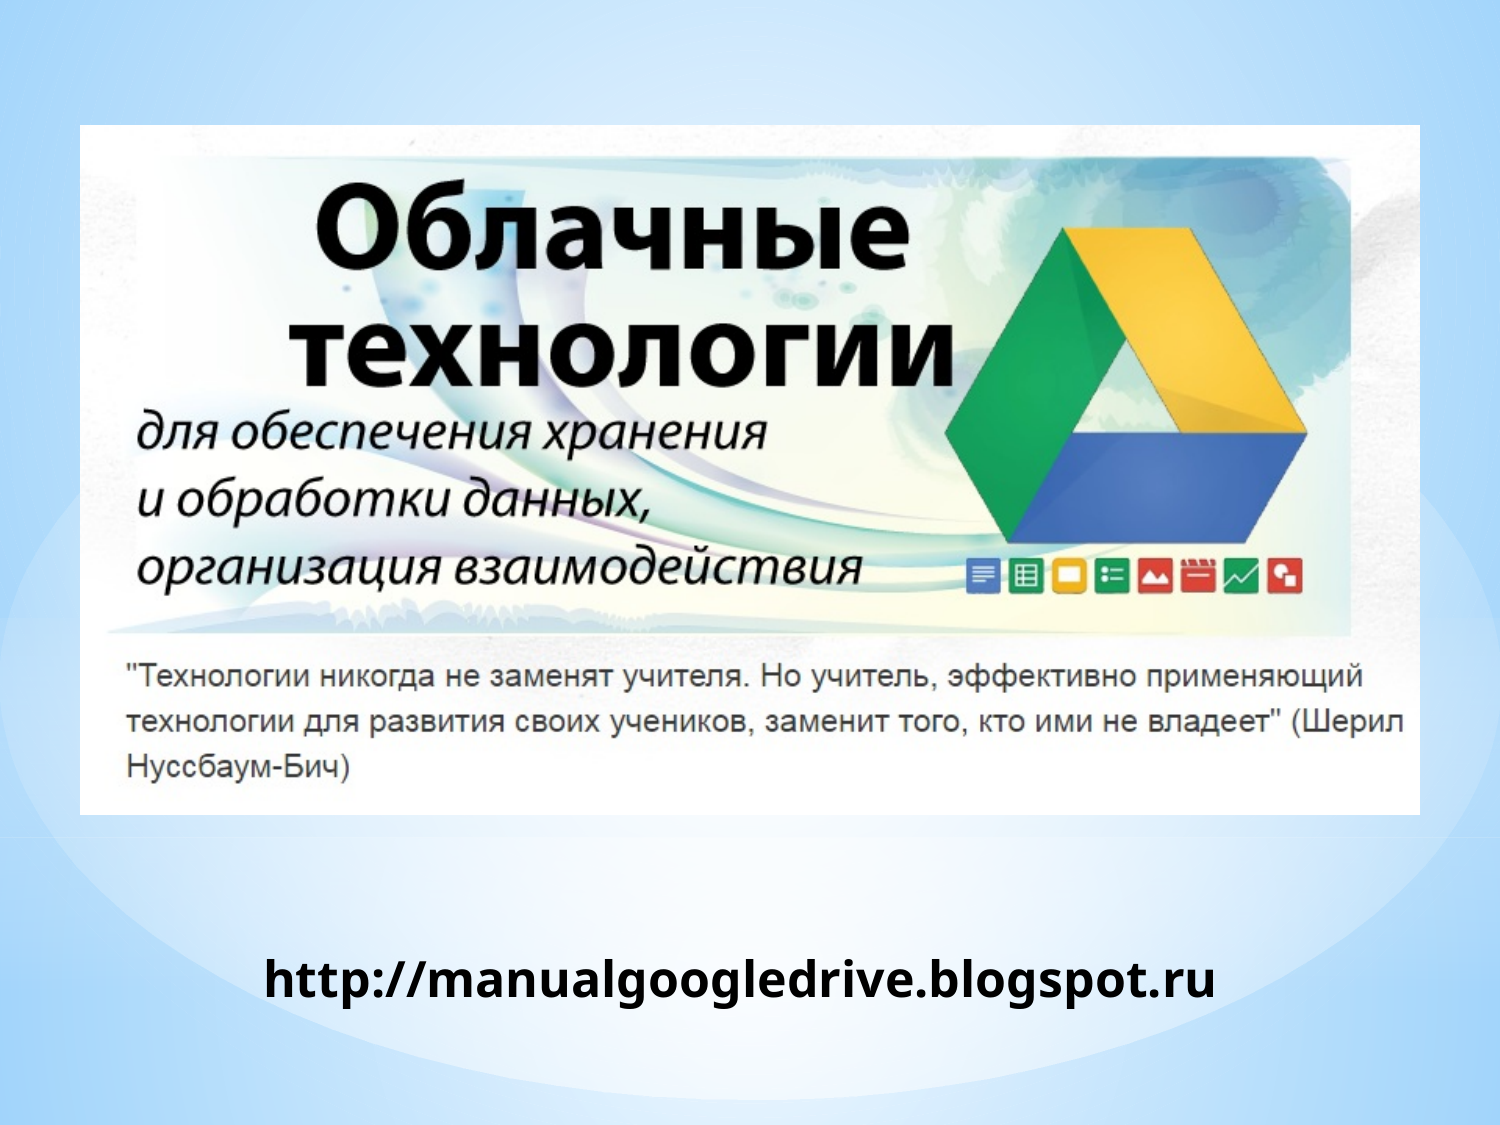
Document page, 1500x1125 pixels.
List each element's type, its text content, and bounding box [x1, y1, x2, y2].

picture [80, 125, 1420, 815]
text_box http://manualgoogledrive.blogspot.ru [248, 940, 1233, 1016]
